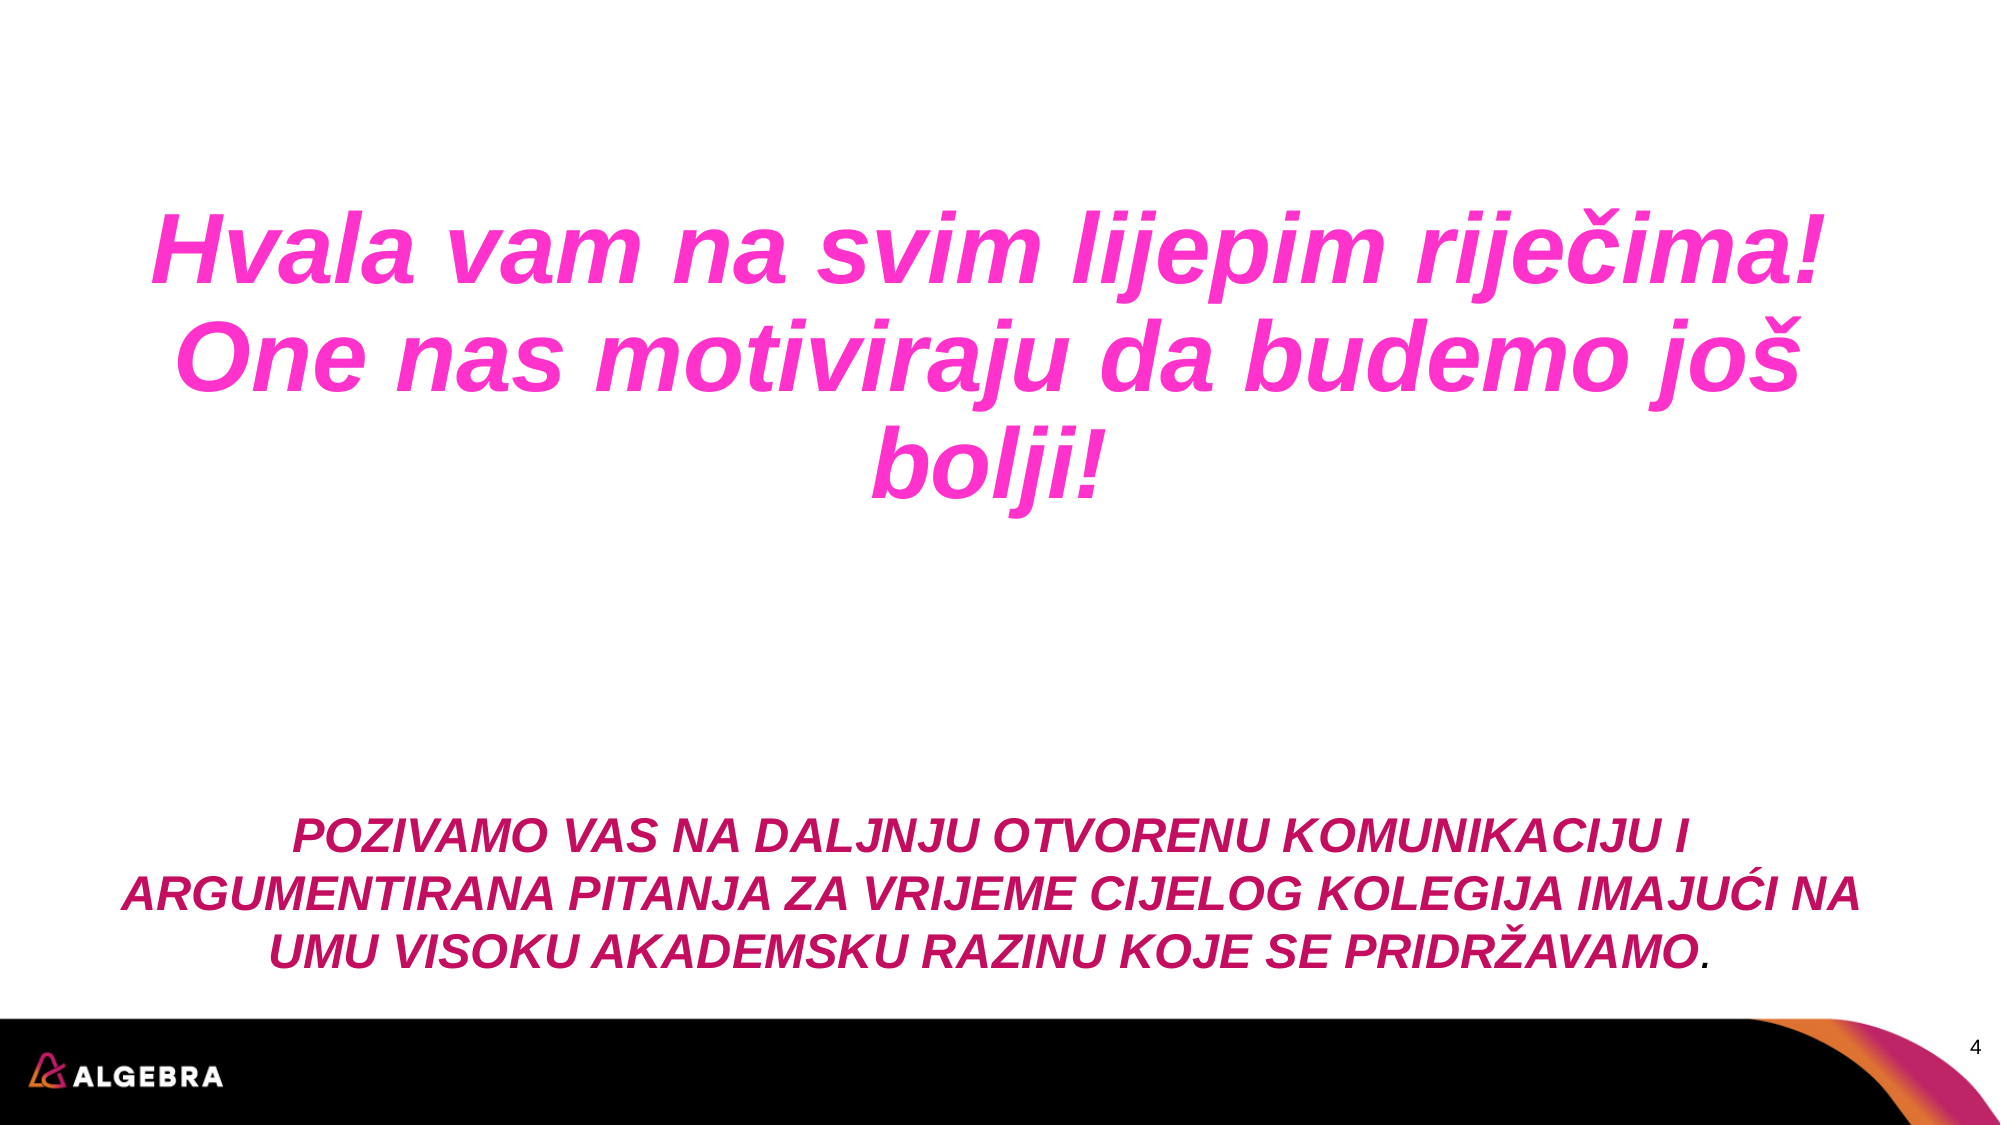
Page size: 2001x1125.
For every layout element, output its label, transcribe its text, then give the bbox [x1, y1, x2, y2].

picture [0, 0, 2001, 1125]
title Hvala vam na svim lijepim riječima! One nas motiviraju da budemo još bolji! [85, 81, 1908, 550]
subtitle pozivamo vas na daljnju otvorenu komunikaciju i argumentirana pitanja za vrijeme cijelog kolegija imajući na umu visoku akademsku razinu koje se pridržavamo. [87, 621, 1910, 987]
